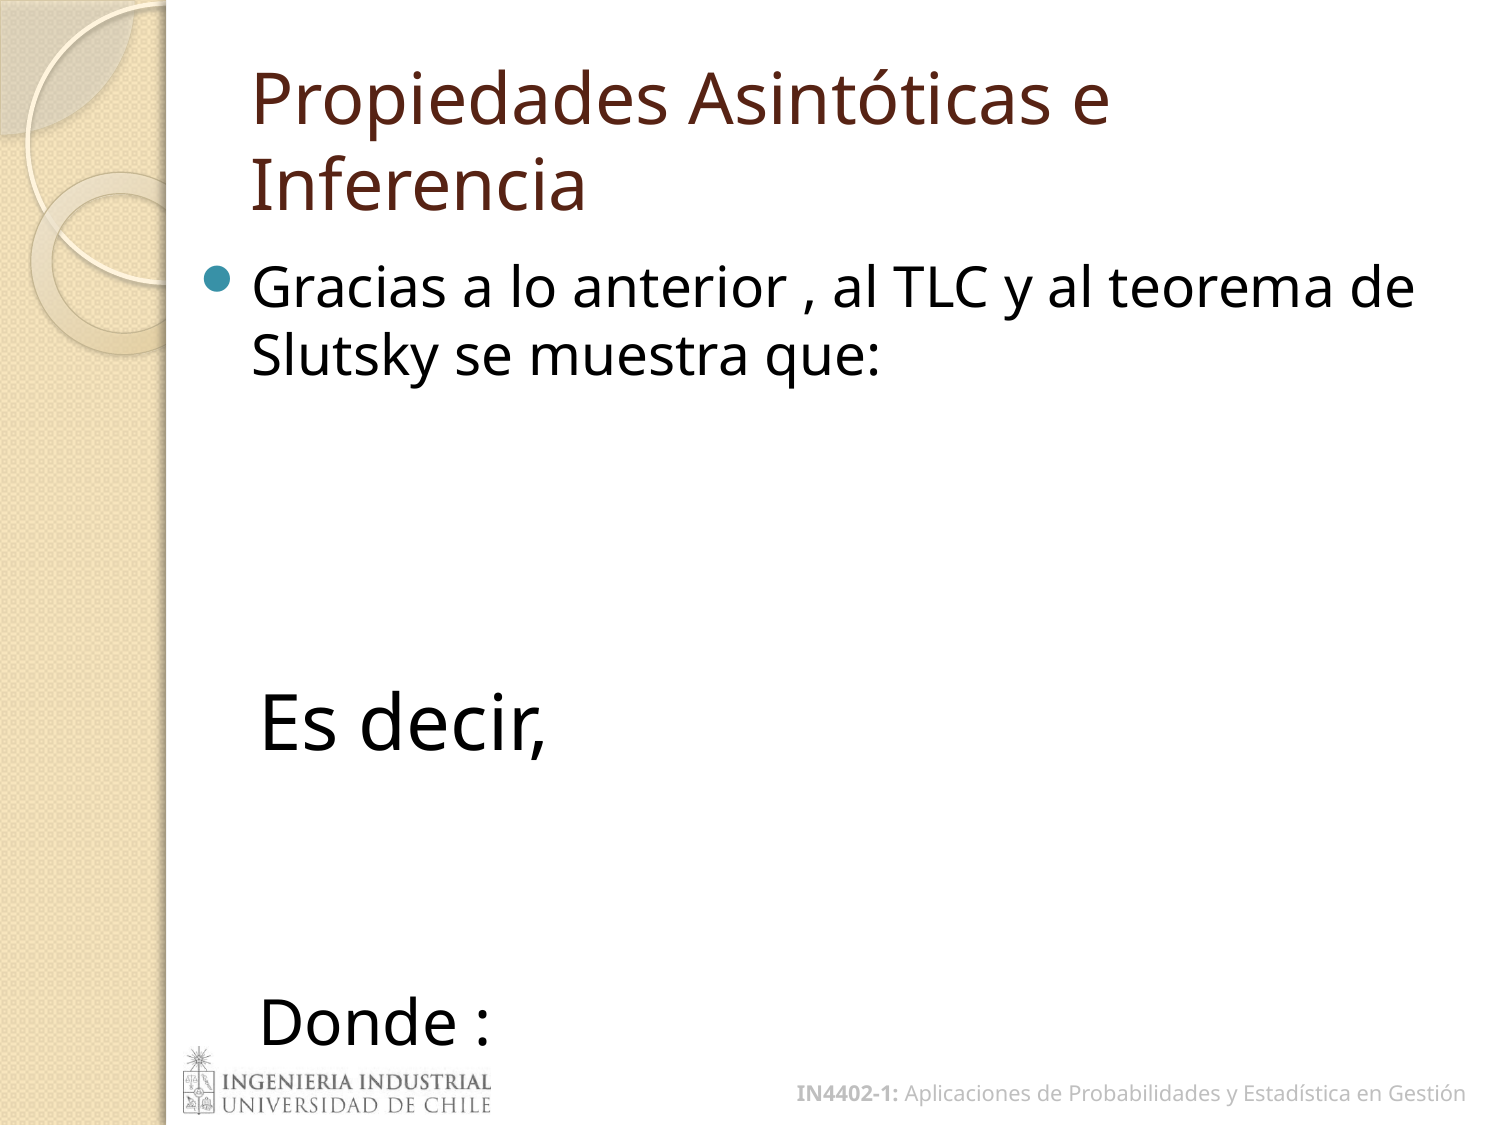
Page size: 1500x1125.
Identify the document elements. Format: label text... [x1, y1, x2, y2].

title Propiedades Asintóticas e Inferencia [235, 45, 1466, 233]
picture [183, 1046, 491, 1115]
